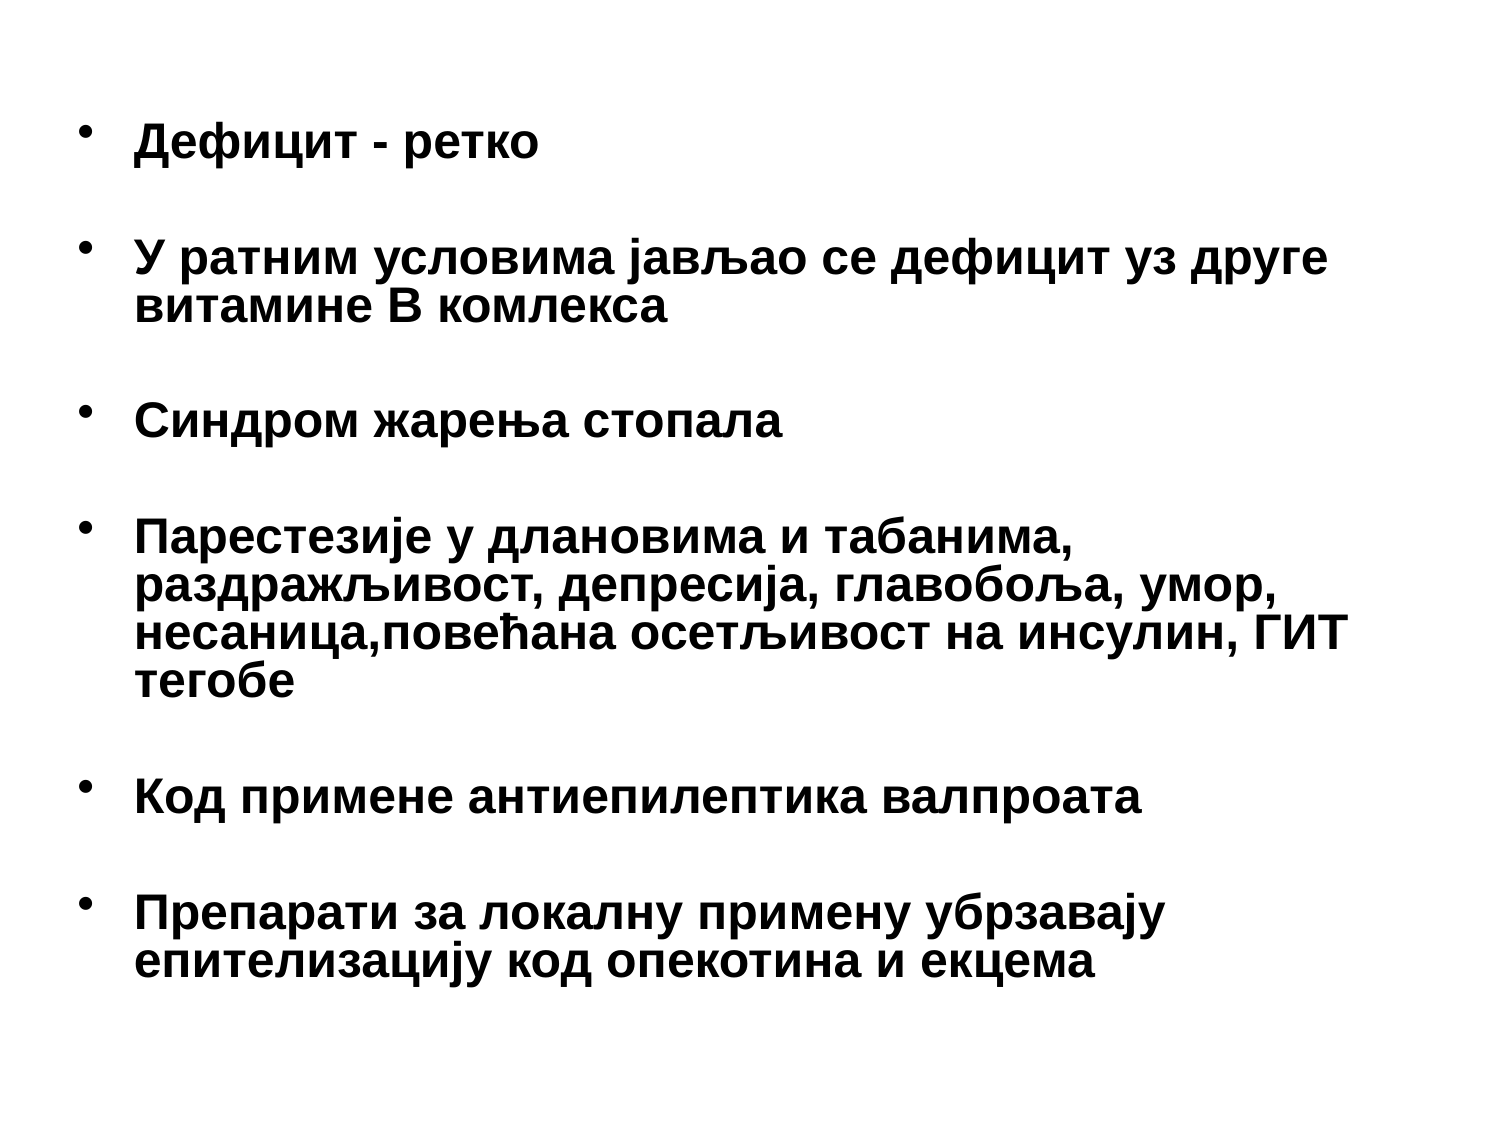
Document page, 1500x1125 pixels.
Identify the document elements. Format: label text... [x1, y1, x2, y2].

list Дефицит - ретко У ратним условима јављао се дефицит уз друге витамине В комлекса Синдром жарења стопала Парестезије у длановима и табанима, раздражљивост, депресија, главобоља, умор, несаница,повећана осетљивост на инсулин, ГИТ тегобе Код примене антиепилептика валпроата Препарати за локалну примену убрзавају епителизацију код опекотина и екцема [62, 112, 1426, 1006]
